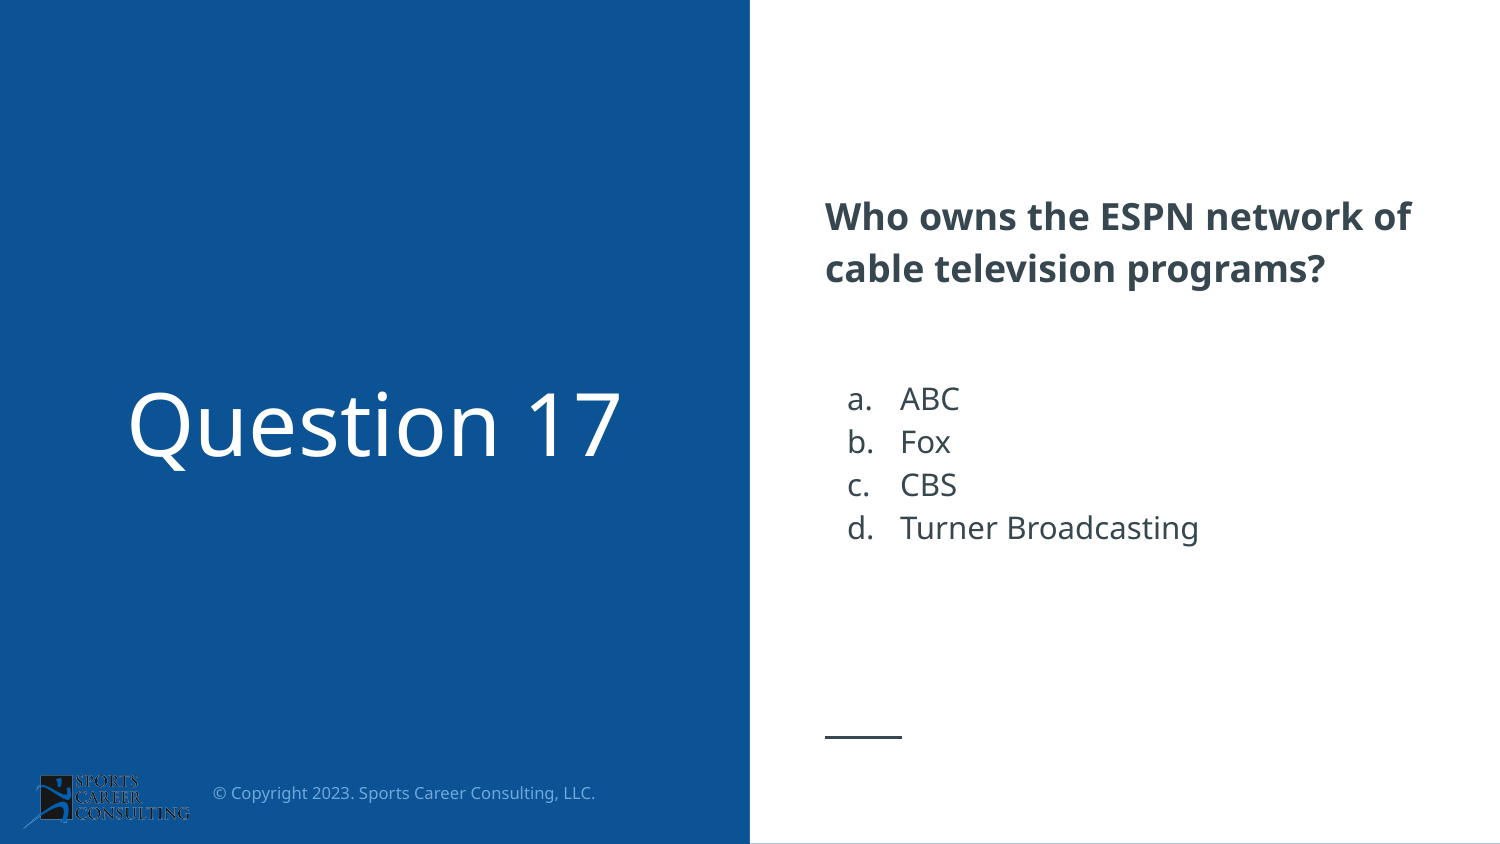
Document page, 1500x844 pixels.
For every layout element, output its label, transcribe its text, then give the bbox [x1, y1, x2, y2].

picture [22, 774, 190, 829]
title Question 17 [43, 298, 708, 546]
text_box © Copyright 2023. Sports Career Consulting, LLC. [197, 767, 750, 838]
list Who owns the ESPN network of cable television programs? ABC Fox CBS Turner Broadcasting [810, 118, 1455, 725]
